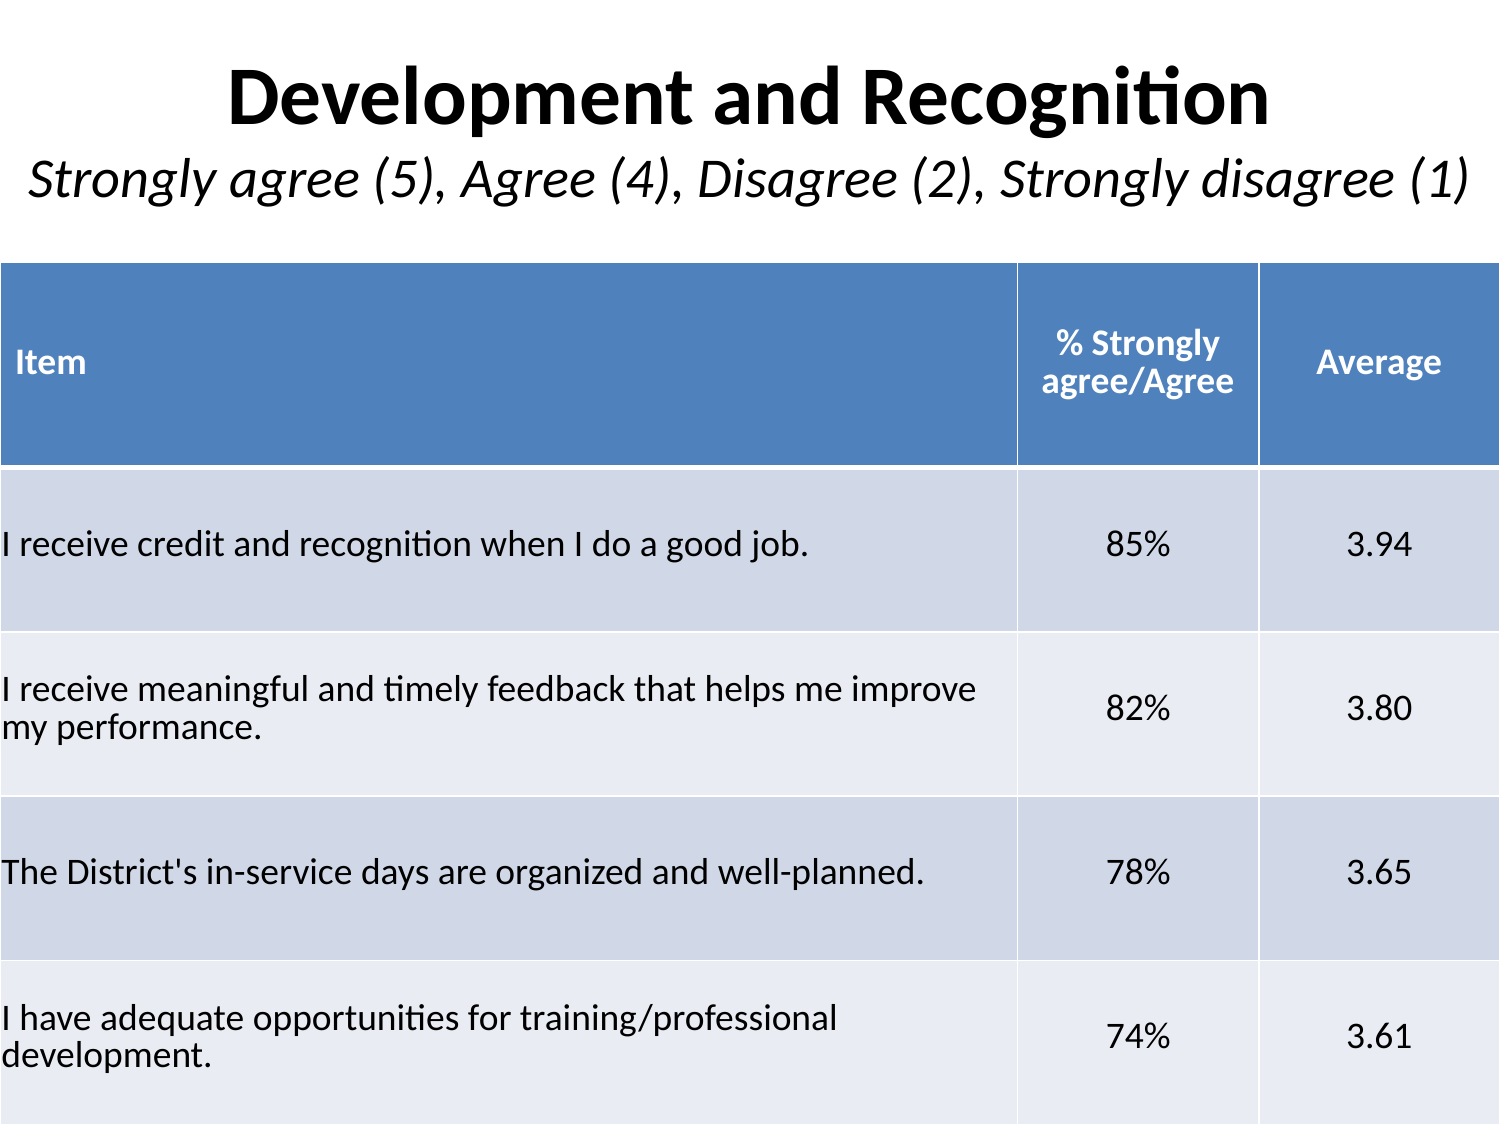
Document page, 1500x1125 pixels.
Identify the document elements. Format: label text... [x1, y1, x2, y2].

table_cell I receive meaningful and timely feedback that helps me improve my performance. [1, 633, 1017, 795]
table_header Item [1, 263, 1017, 465]
table_cell 3.80 [1260, 633, 1499, 795]
table_cell 3.65 [1260, 797, 1499, 960]
table_cell 85% [1018, 470, 1258, 631]
table_cell 74% [1018, 961, 1258, 1124]
table_cell I receive credit and recognition when I do a good job. [1, 470, 1017, 631]
table_cell 82% [1018, 633, 1258, 795]
table_cell I have adequate opportunities for training/professional development. [1, 961, 1017, 1124]
table_header % Strongly agree/Agree [1018, 263, 1258, 465]
table_header Average [1260, 263, 1499, 465]
table_cell 3.61 [1260, 961, 1499, 1124]
table_cell 78% [1018, 797, 1258, 960]
title Development and Recognition Strongly agree (5), Agree (4), Disagree (2), Strongly disagree (1) [0, 0, 1500, 250]
table_cell The District's in-service days are organized and well-planned. [1, 797, 1017, 960]
table_cell 3.94 [1260, 470, 1499, 631]
